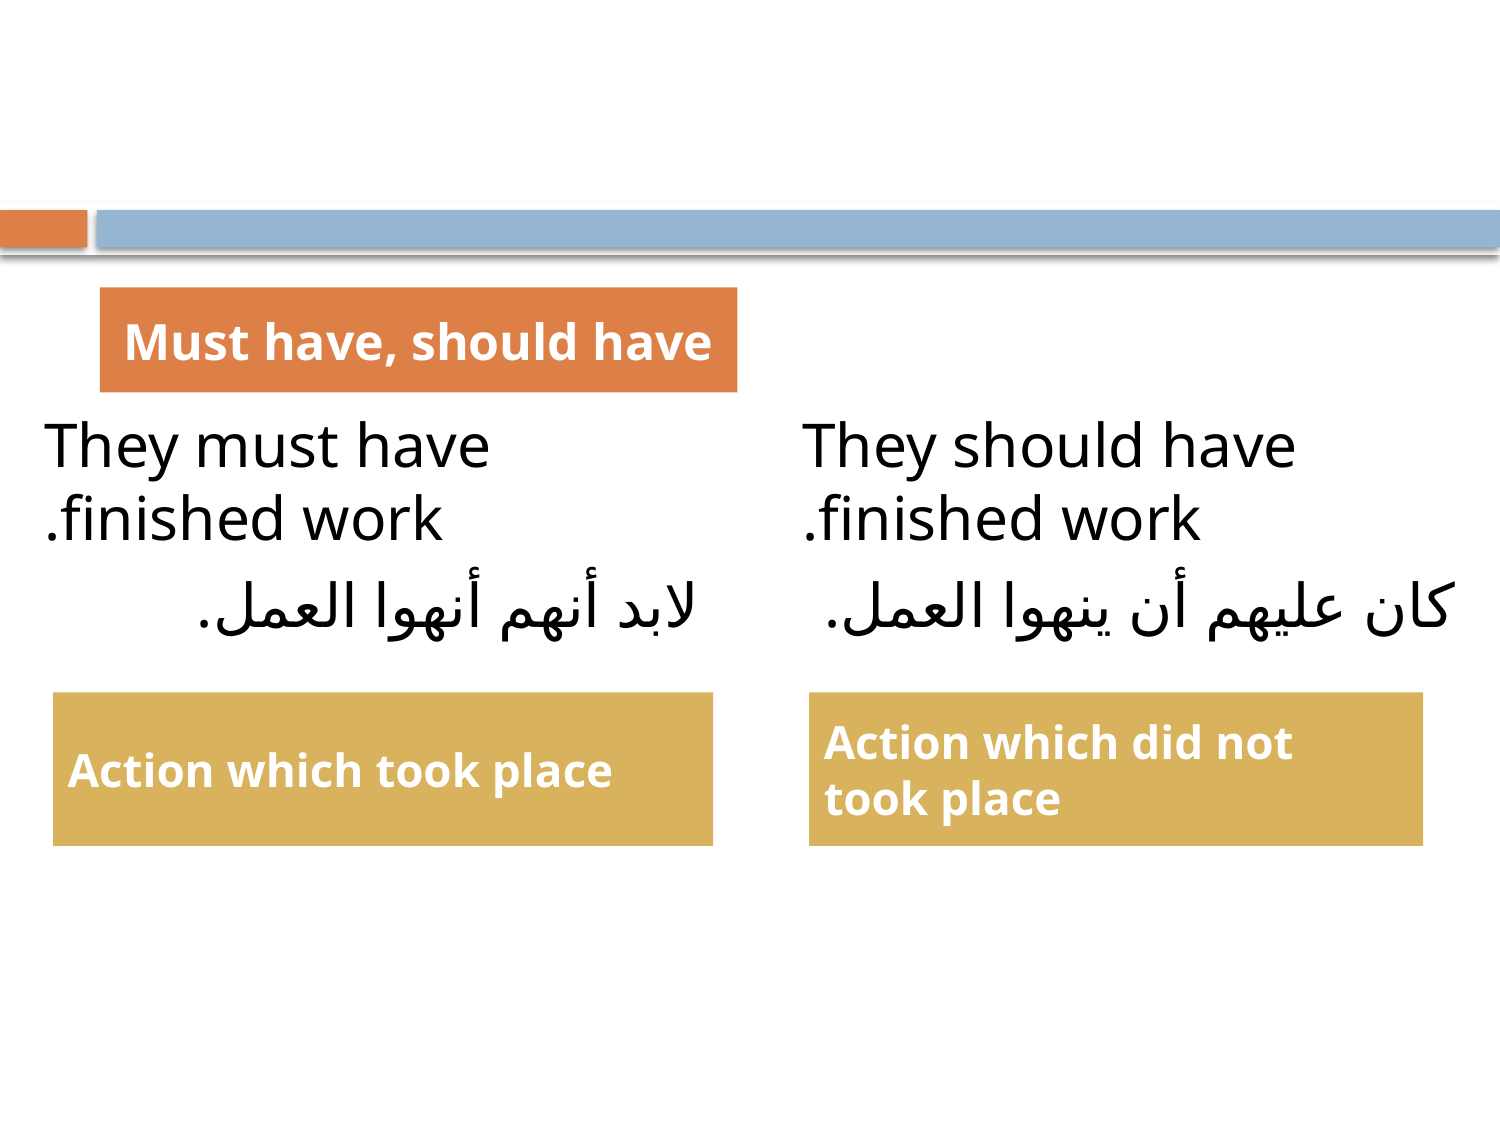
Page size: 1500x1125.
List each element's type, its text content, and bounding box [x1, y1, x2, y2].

text_box Action which took place [53, 692, 714, 846]
list Action which did not took place [809, 692, 1424, 846]
list Must have, should have [99, 287, 738, 393]
list They must have finished work. لابد أنهم أنهوا العمل. [29, 399, 715, 799]
list They should have finished work. كان عليهم أن ينهوا العمل. [787, 399, 1471, 988]
